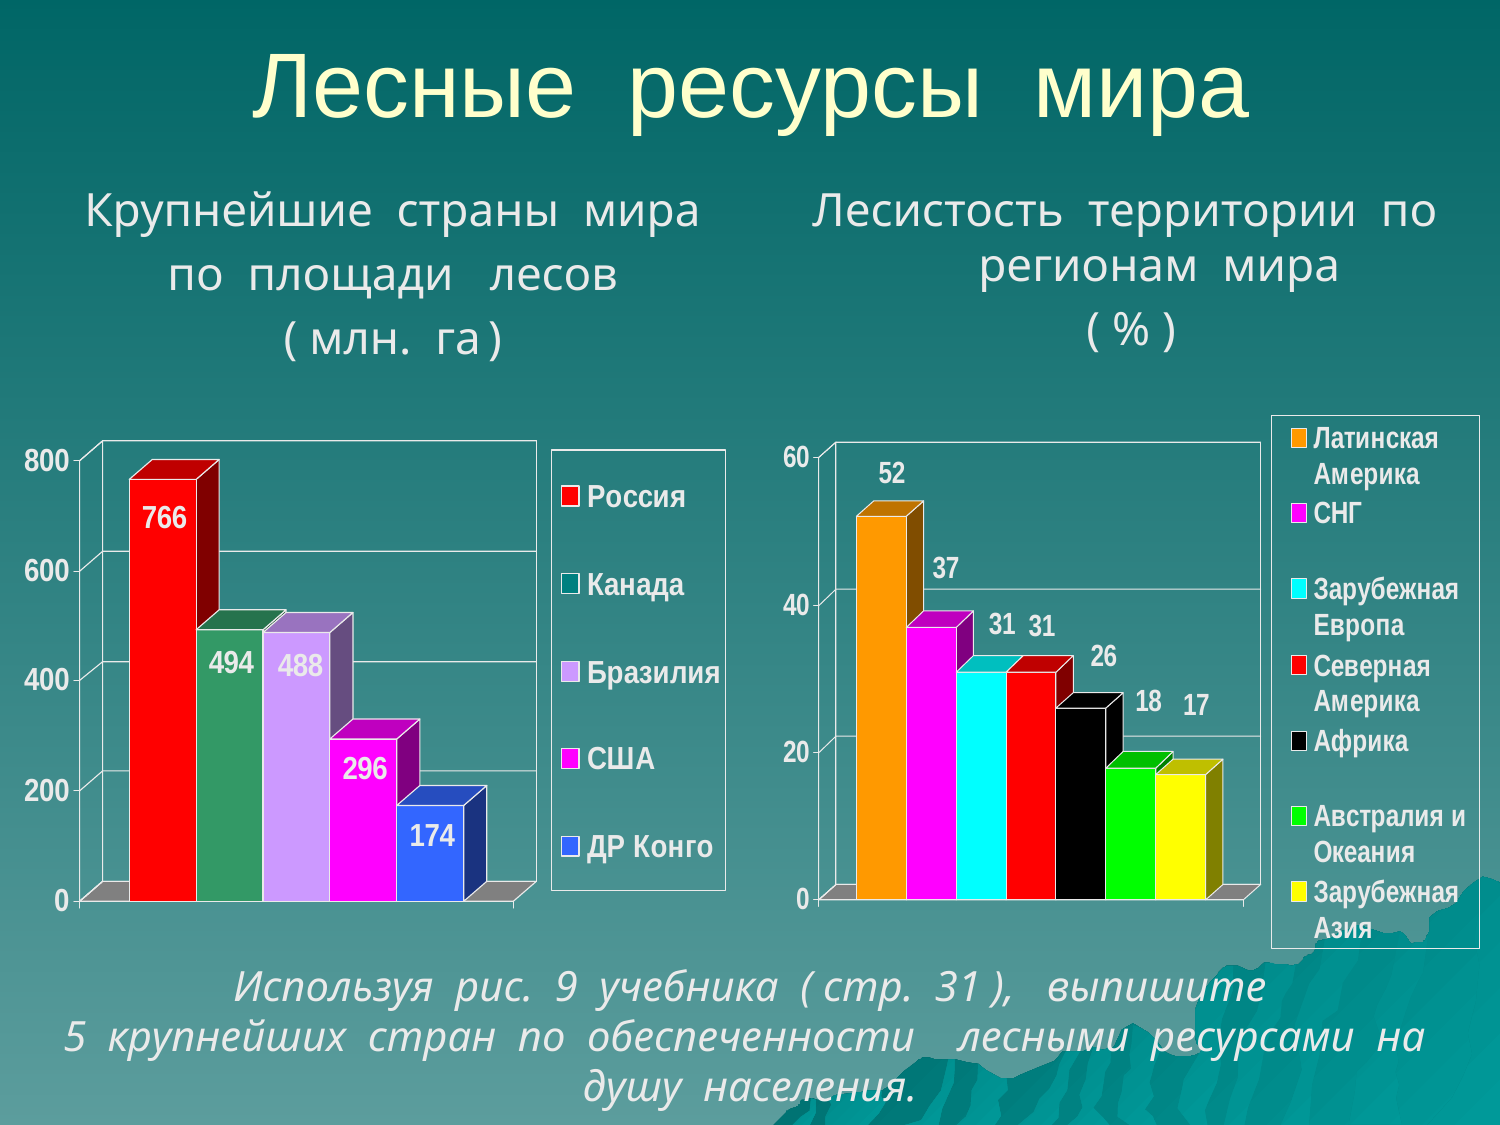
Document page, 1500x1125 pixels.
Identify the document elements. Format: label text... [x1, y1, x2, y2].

list Лесистость территории по регионам мира ( % ) [762, 172, 1500, 207]
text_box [0, 408, 739, 979]
list Крупнейшие страны мира по площади лесов ( млн. га ) [0, 172, 762, 917]
title Лесные ресурсы мира [76, 0, 1428, 163]
list Лесистость территории по регионам мира ( % ) [762, 294, 1500, 408]
text_box Используя рис. 9 учебника ( стр. 31 ), выпишите 5 крупнейших стран по обеспеченности лесными ресурсами на душу населения. [0, 952, 1500, 1118]
text_box [53, 207, 1500, 294]
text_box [761, 408, 1500, 953]
